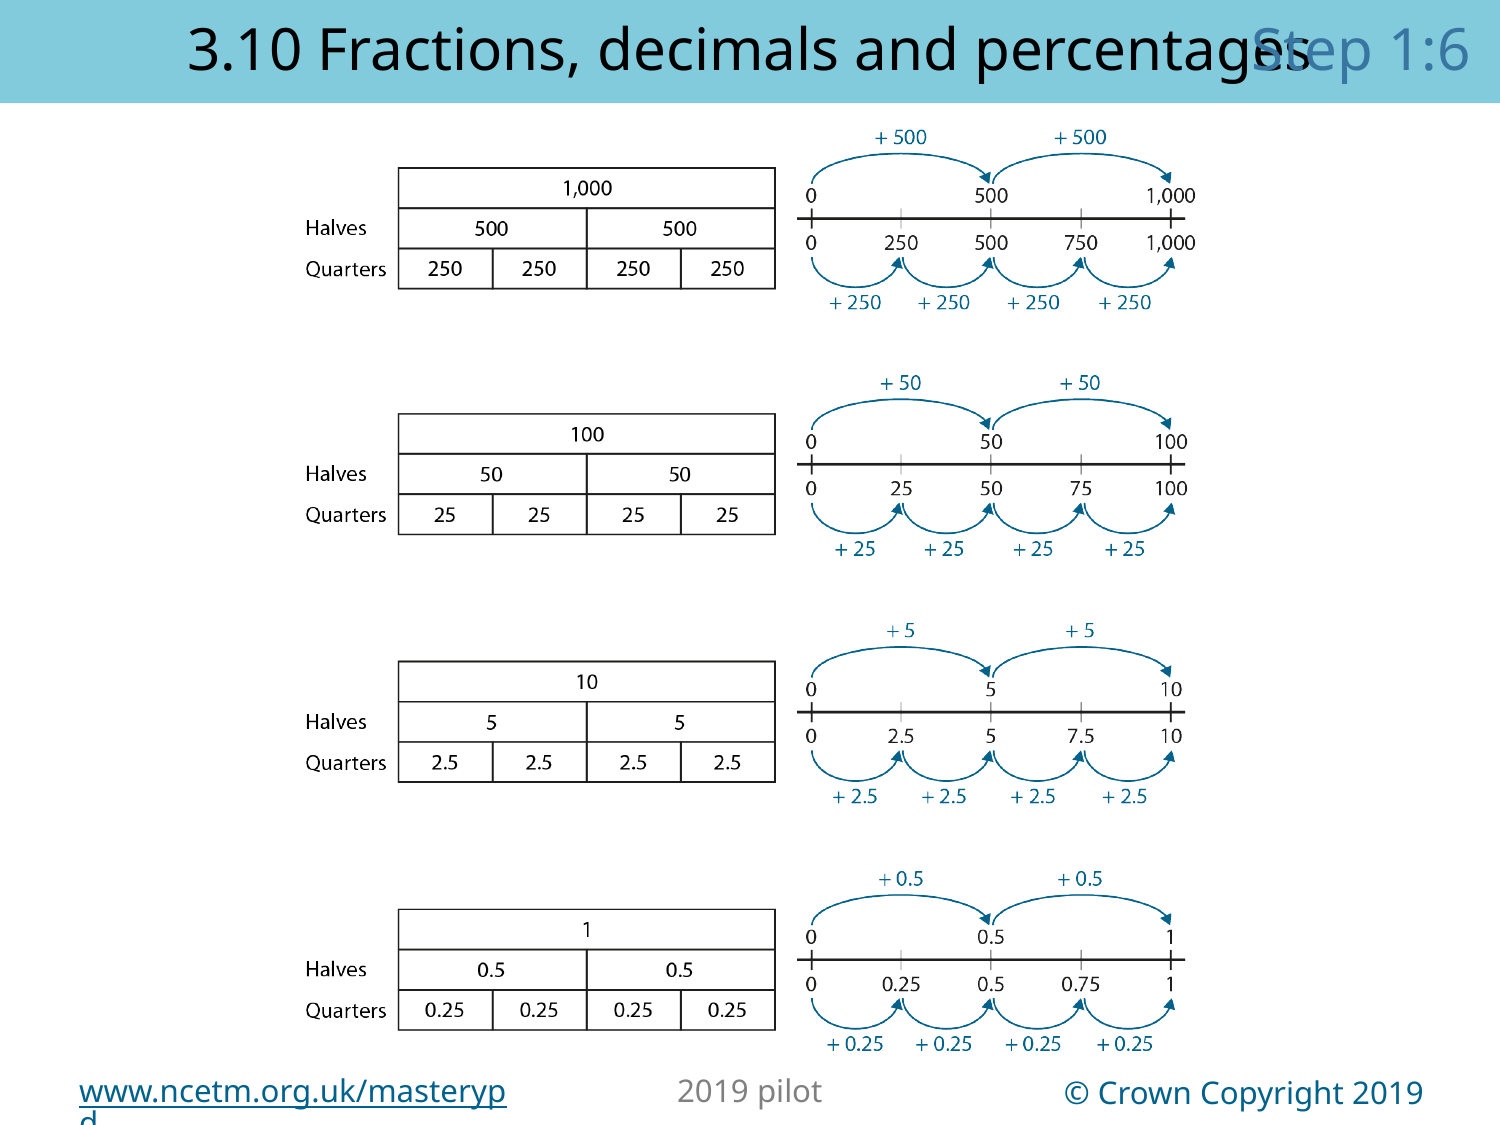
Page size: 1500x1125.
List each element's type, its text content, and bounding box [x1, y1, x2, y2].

list Step 1:6 [0, 0, 1500, 104]
picture [303, 125, 1197, 1066]
